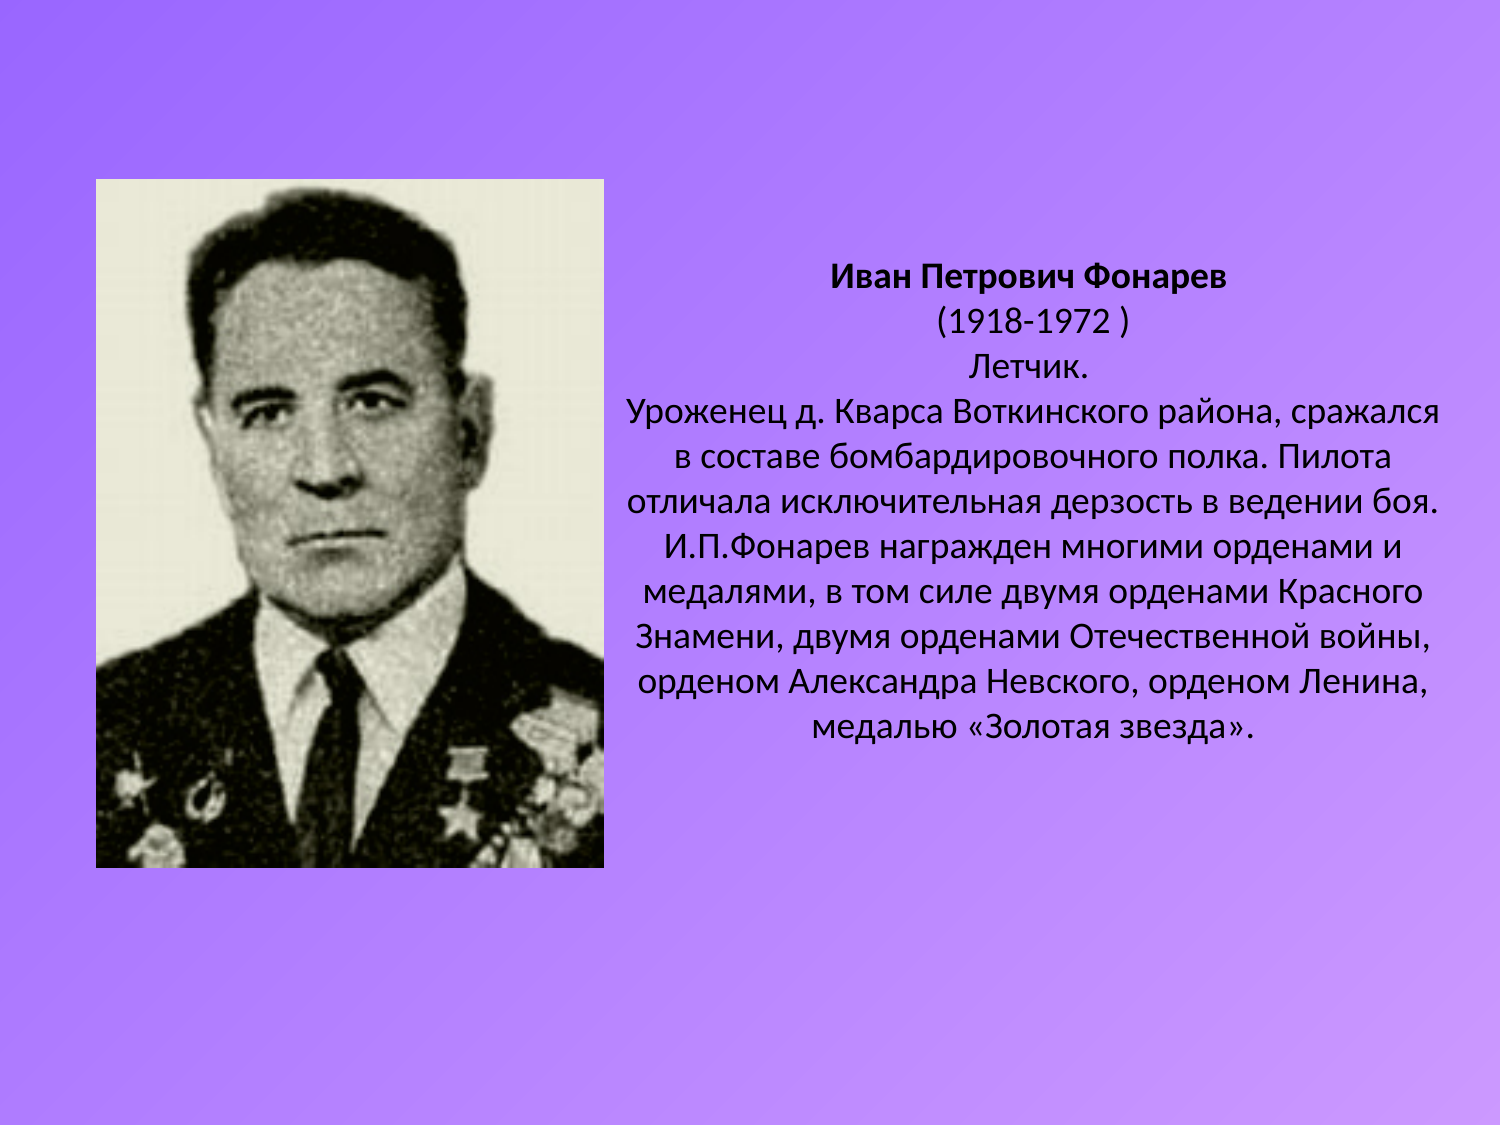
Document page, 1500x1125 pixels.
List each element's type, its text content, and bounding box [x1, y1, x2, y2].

text_box Иван Петрович Фонарев (1918-1972 ) Летчик. Уроженец д. Кварса Воткинского района, сражался в составе бомбардировочного полка. Пилота отличала исключительная дерзость в ведении боя. И.П.Фонарев награжден многими орденами и медалями, в том силе двумя орденами Красного Знамени, двумя орденами Отечественной войны, орденом Александра Невского, орденом Ленина, медалью «Золотая звезда». [610, 243, 1459, 754]
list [95, 179, 605, 869]
